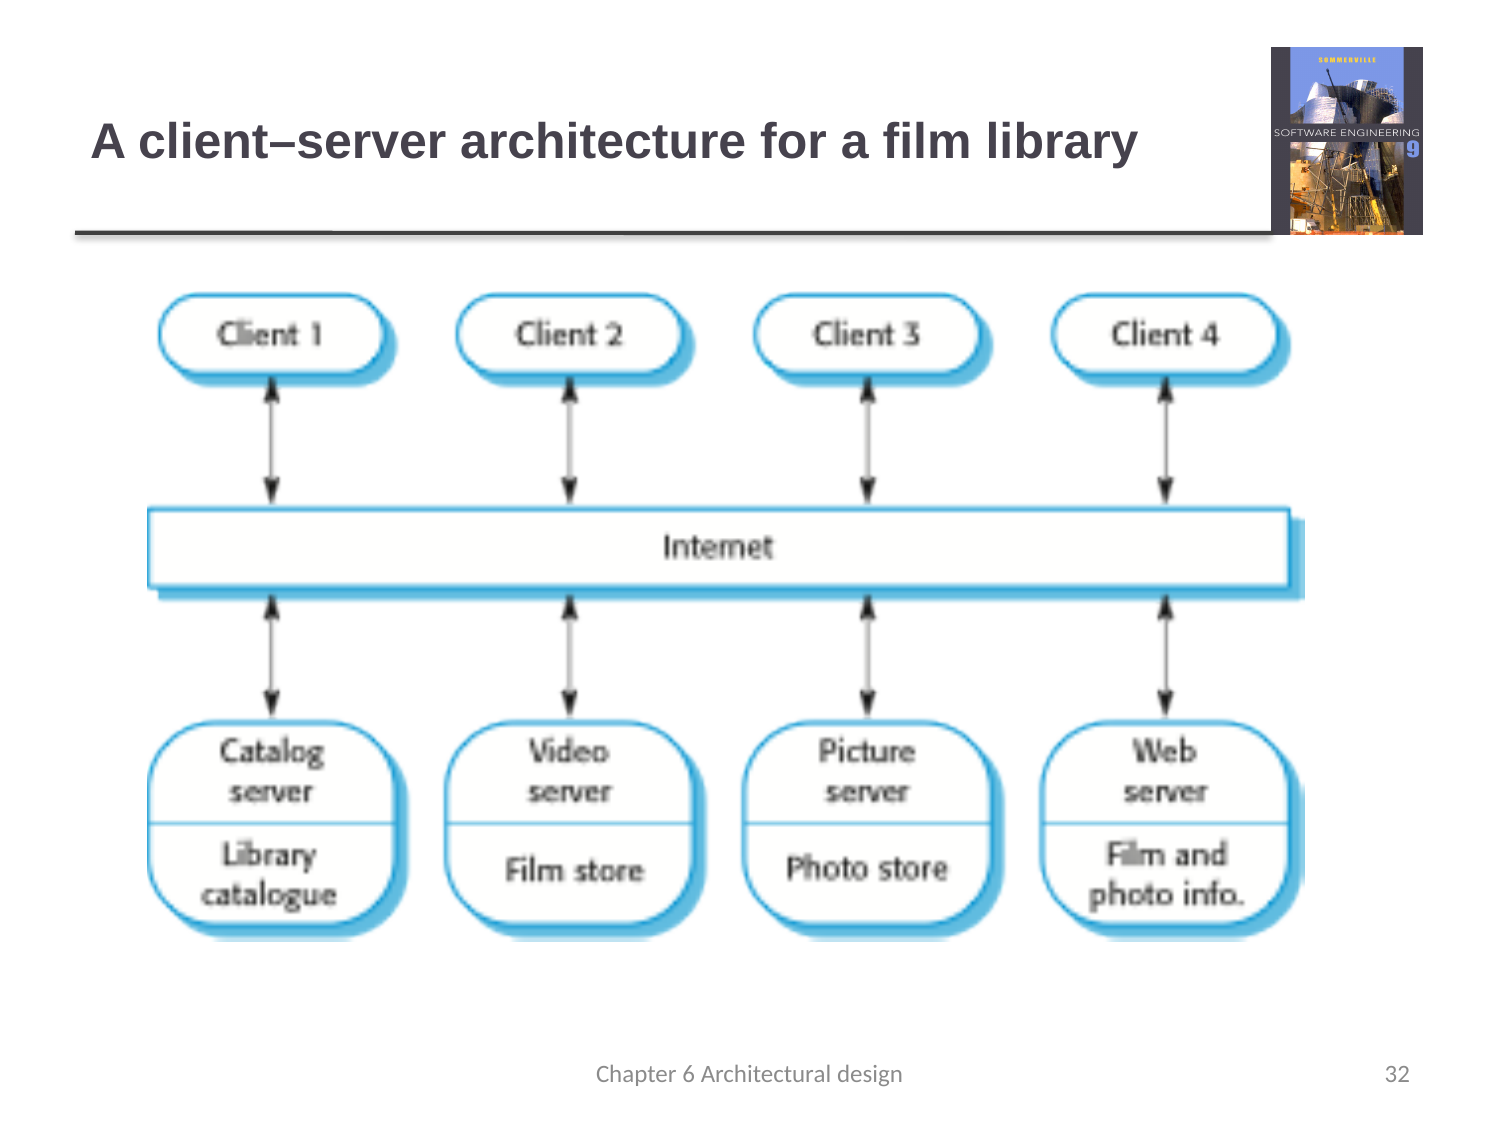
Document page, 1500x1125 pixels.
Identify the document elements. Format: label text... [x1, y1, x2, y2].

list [134, 291, 1317, 942]
title A client–server architecture for a film library [74, 44, 1272, 233]
footer Chapter 6 Architectural design [512, 1042, 988, 1103]
slide_number 32 [1074, 1042, 1425, 1103]
picture [1272, 47, 1423, 235]
